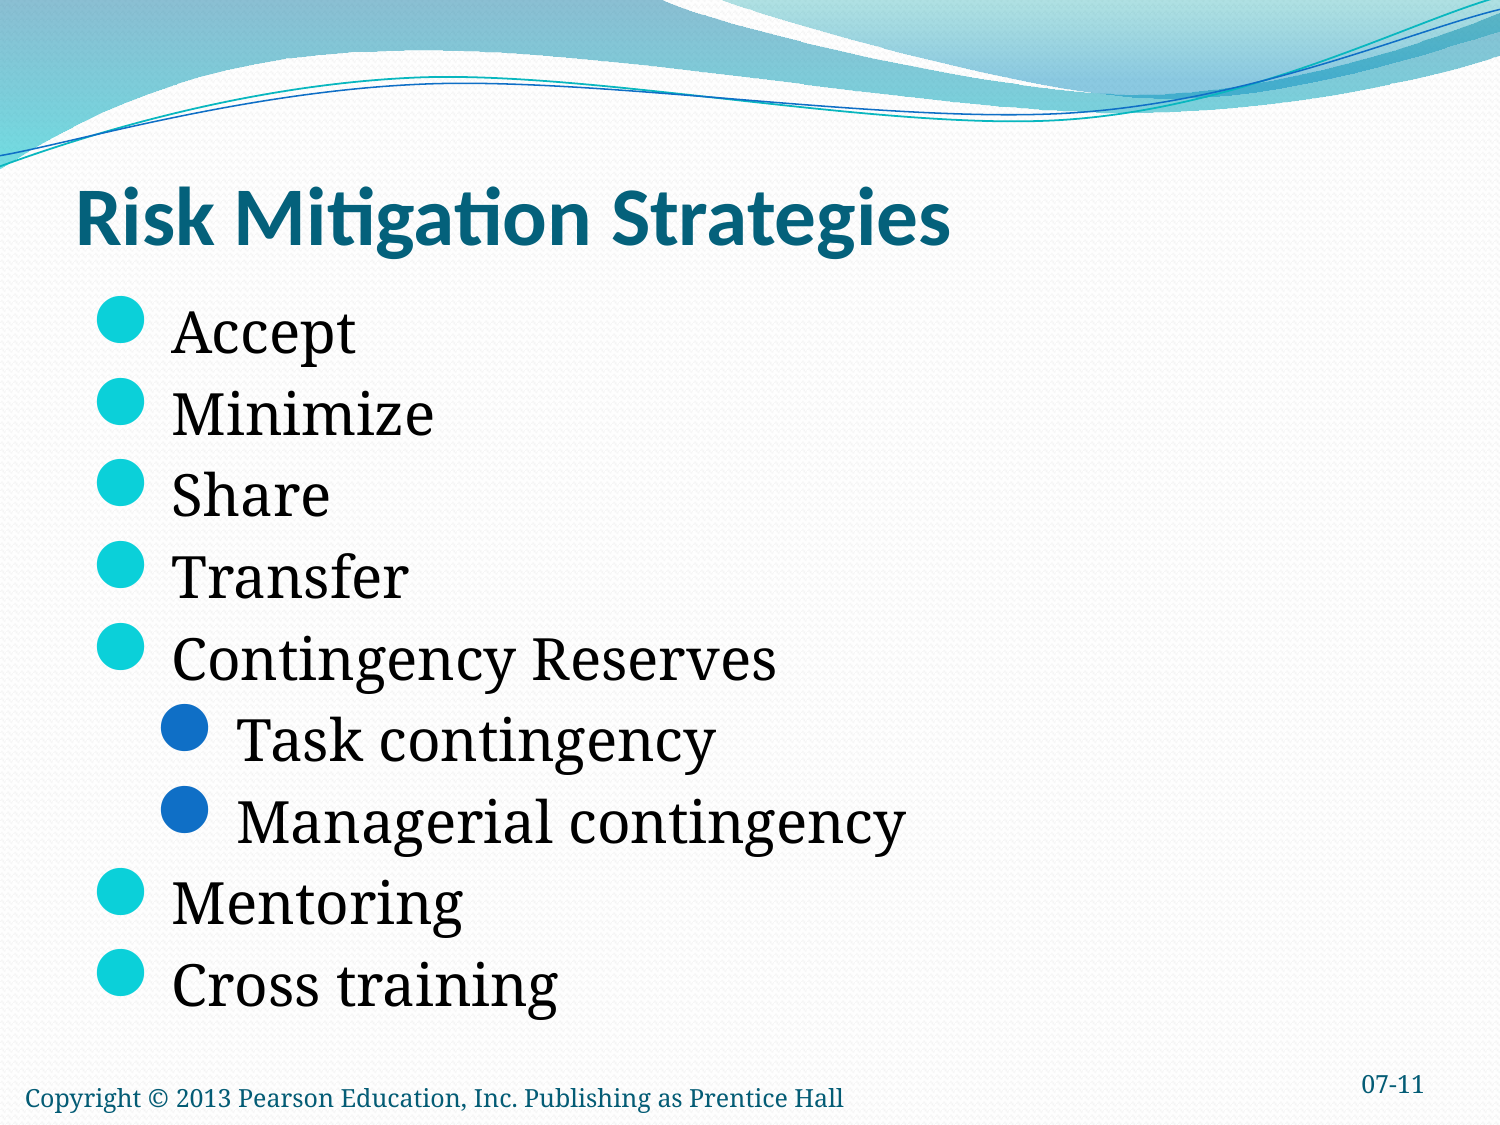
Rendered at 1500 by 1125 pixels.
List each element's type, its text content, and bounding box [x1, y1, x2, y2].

list Accept Minimize Share Transfer Contingency Reserves Task contingency Managerial contingency Mentoring Cross training [74, 287, 1426, 1008]
slide_number 07-11 [1299, 1042, 1425, 1103]
title Risk Mitigation Strategies [74, 74, 1426, 263]
